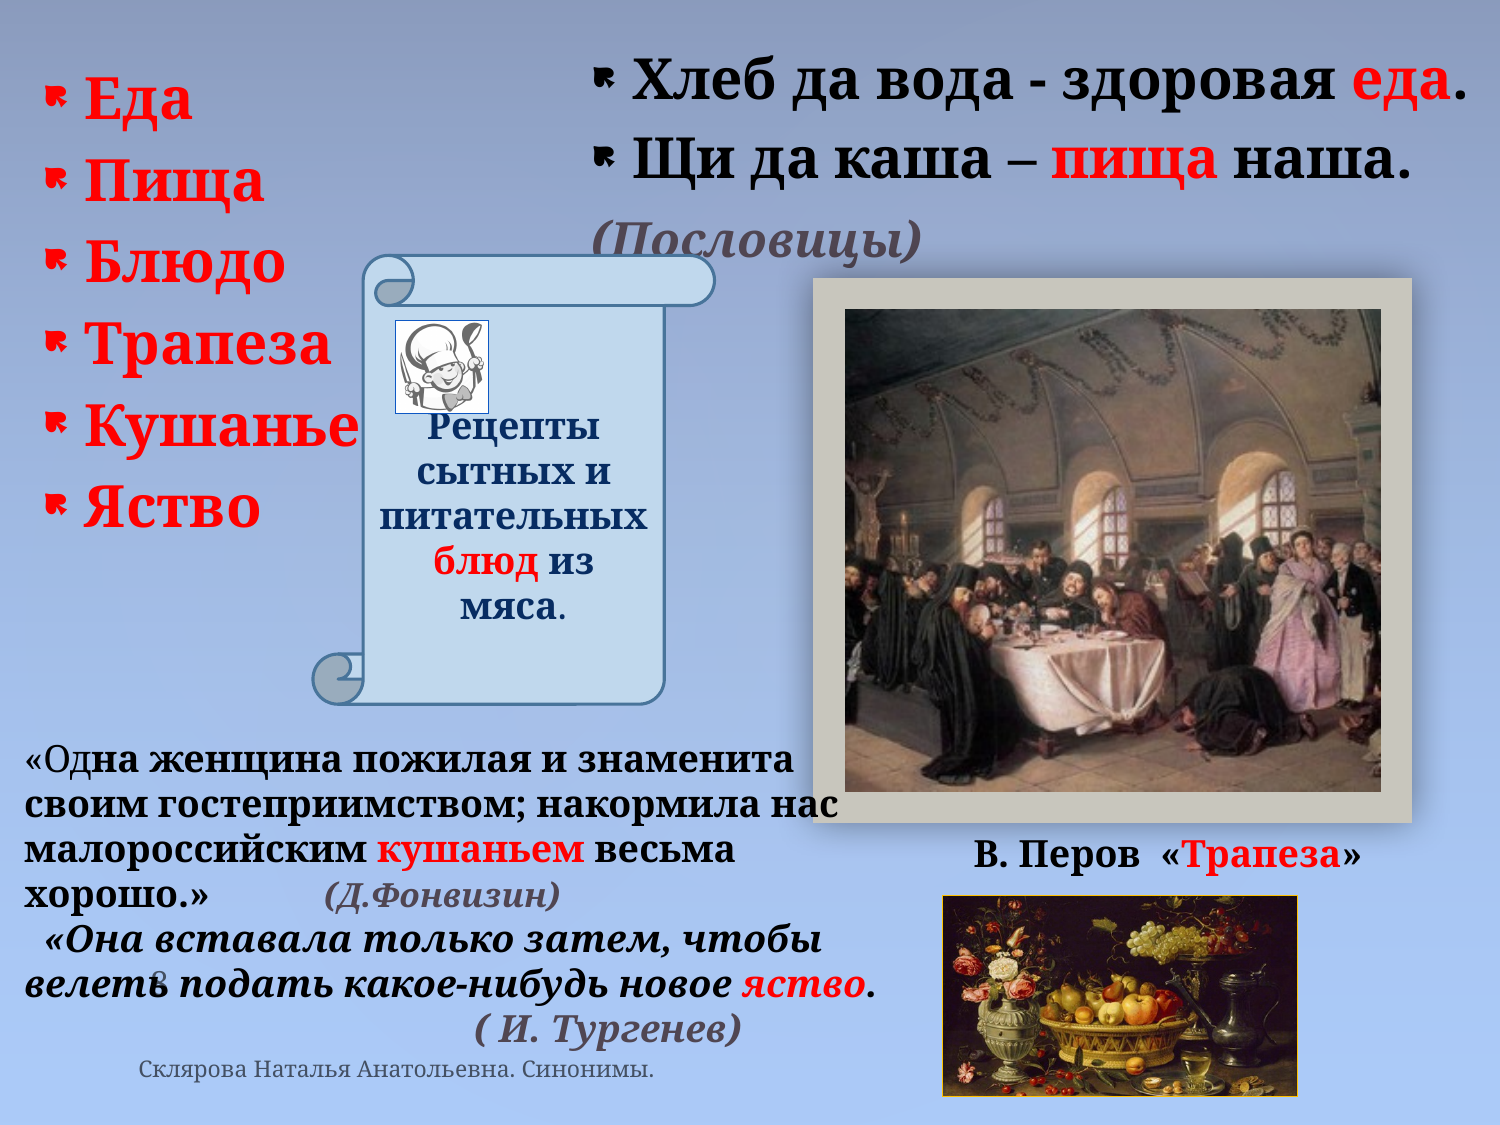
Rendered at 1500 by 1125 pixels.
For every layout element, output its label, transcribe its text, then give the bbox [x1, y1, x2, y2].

picture [395, 319, 489, 414]
list Хлеб да вода - здоровая еда. Щи да каша – пища наша. (Пословицы) [573, 33, 1500, 279]
text_box «Одна женщина пожилая и знаменита своим гостеприимством; накормила нас малороссийским кушаньем весьма хорошо.» (Д.Фонвизин) «Она вставала только затем, чтобы велеть подать какое-нибудь новое яство. ( И. Тургенев) [9, 727, 943, 1058]
list Еда Пища Блюдо Трапеза Кушанье Яство [24, 19, 635, 582]
picture [843, 308, 1382, 793]
footer Склярова Наталья Анатольевна. Синонимы. [123, 1058, 874, 1107]
text_box В. Перов «Трапеза» [958, 822, 1378, 882]
picture [942, 894, 1299, 1097]
text_box Рецепты сытных и питательных блюд из мяса. [311, 253, 717, 706]
